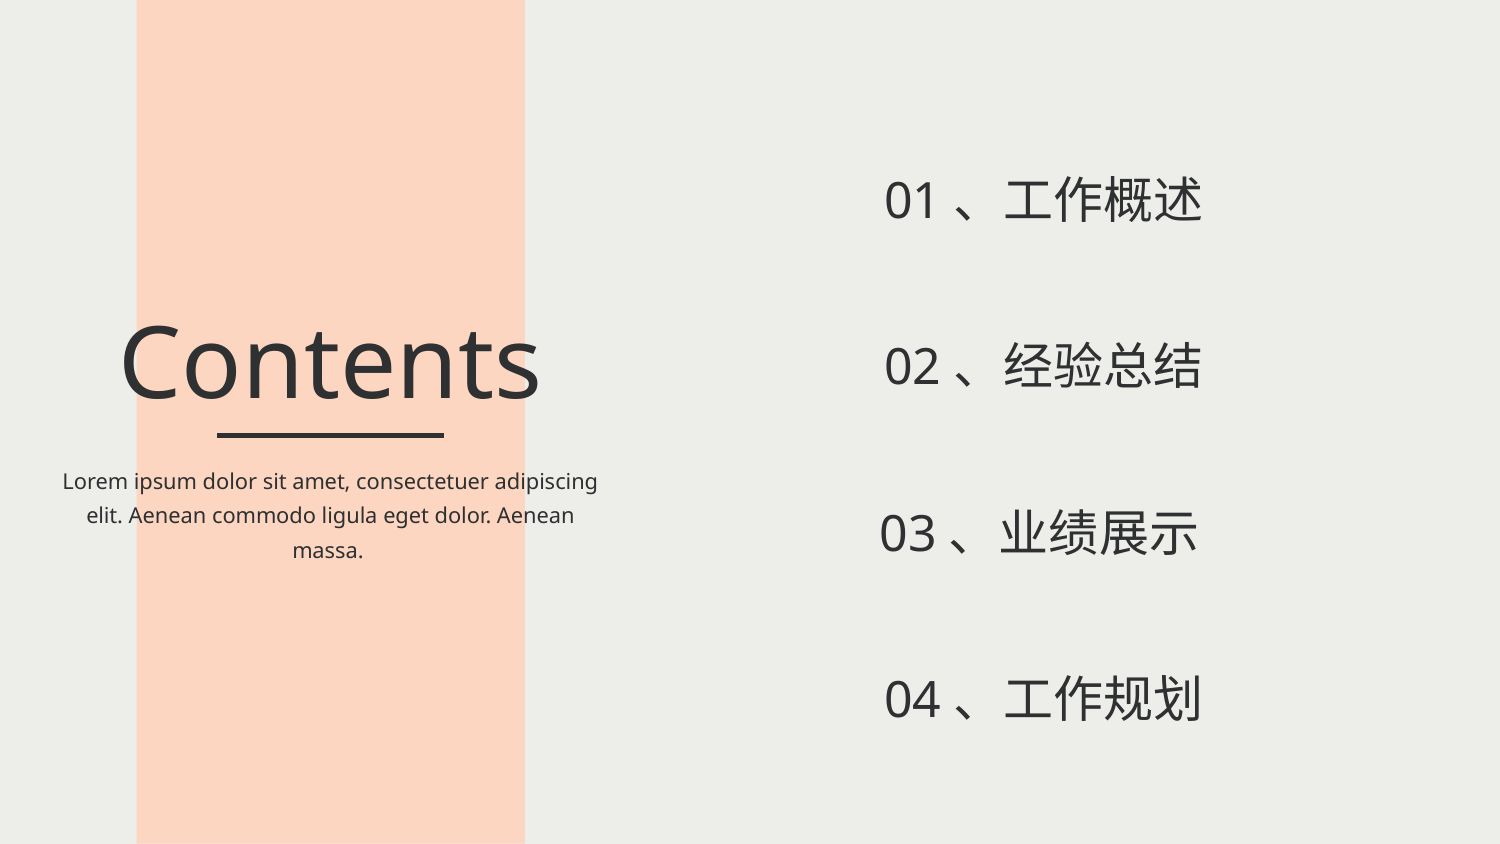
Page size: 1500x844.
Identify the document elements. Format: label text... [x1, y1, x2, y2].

text_box Lorem ipsum dolor sit amet, consectetuer adipiscing elit. Aenean commodo ligula eget dolor. Aenean massa. [36, 452, 626, 570]
text_box [136, 0, 526, 291]
text_box [136, 570, 526, 844]
text_box 03、业绩展示 [865, 493, 1214, 569]
text_box 01、工作概述 [869, 160, 1218, 236]
text_box Contents [104, 291, 558, 426]
text_box 02、经验总结 [869, 327, 1218, 402]
text_box [136, 426, 526, 452]
text_box 04、工作规划 [869, 660, 1218, 736]
